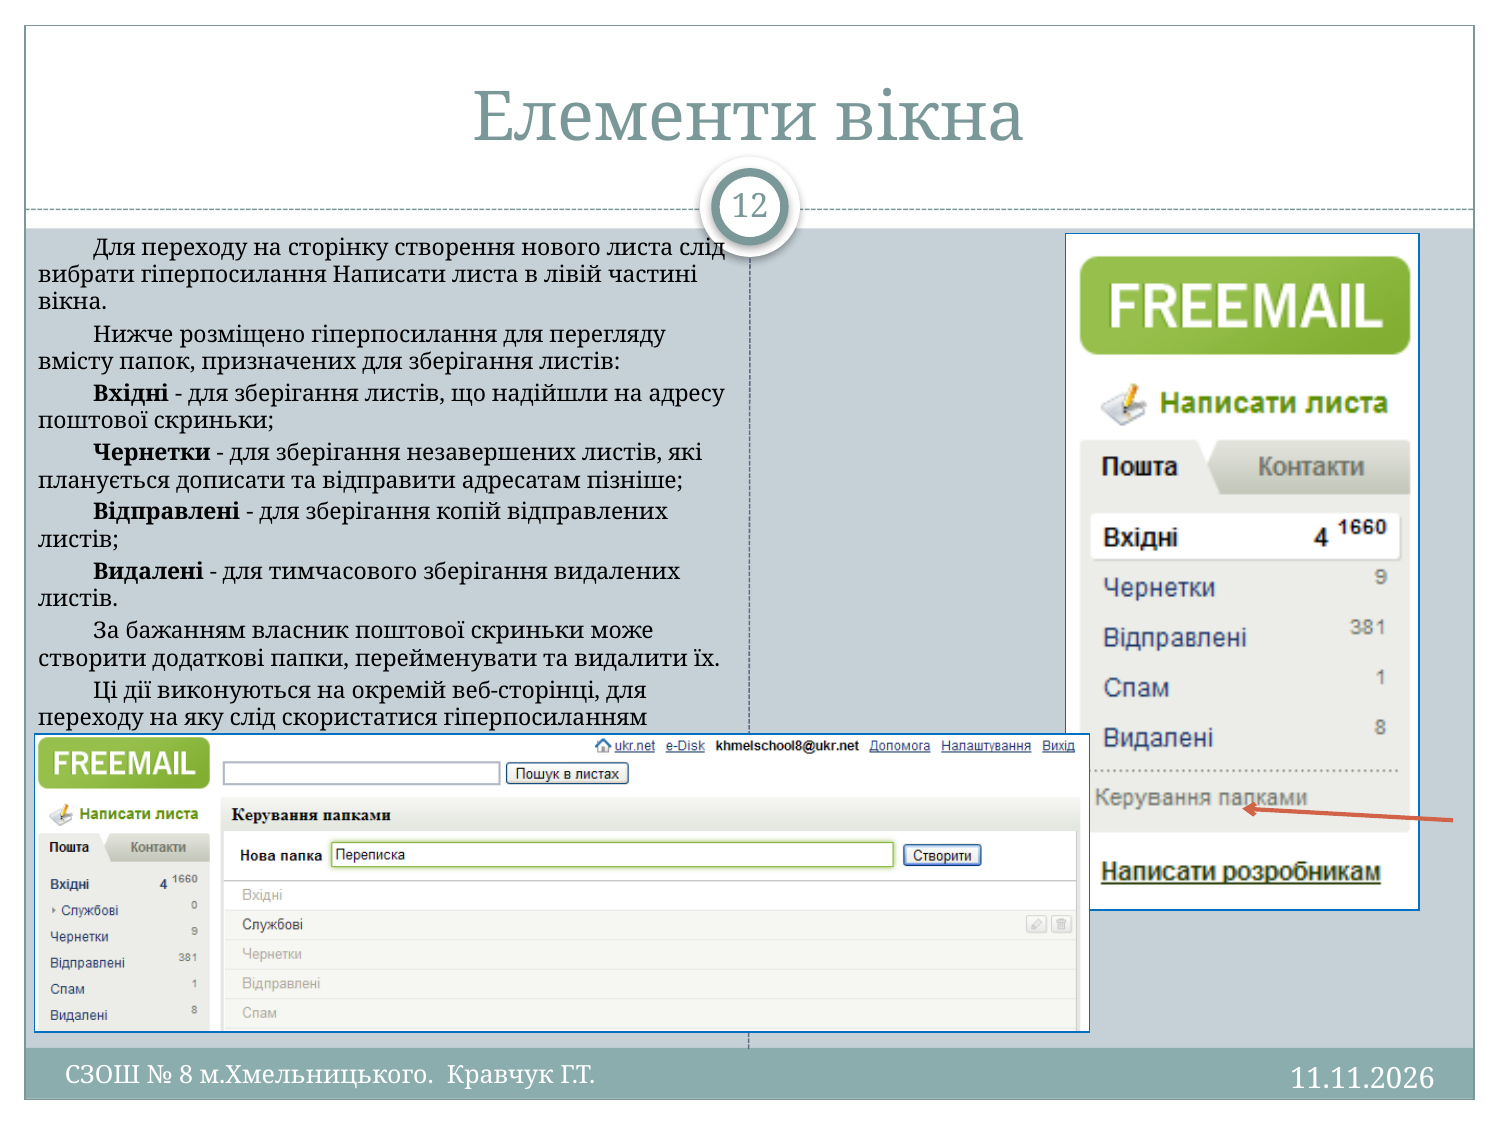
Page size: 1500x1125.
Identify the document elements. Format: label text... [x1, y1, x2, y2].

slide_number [950, 1051, 1450, 1112]
slide_number 12 [712, 170, 788, 243]
list Для переходу на сторінку створення нового листа слід вибрати гіперпосилання Написати листа в лівій частині вікна. Нижче розміщено гіперпосилання для перегляду вмісту папок, призначених для зберігання листів: Вхідні - для зберігання листів, що надійшли на адресу поштової скриньки; Чернетки - для зберігання незавершених листів, які планується до­писати та відправити адресатам пізніше; Відправлені - для зберігання копій відправлених листів; Видалені - для тимчасового зберігання видалених листів. За бажанням власник поштової скриньки може створити додаткові папки, перейменувати та видалити їх. Ці дії виконуються на окремій веб-сторінці, для переходу на яку слід скористатися гіперпосиланням Управління папками. [23, 224, 750, 786]
picture [34, 734, 1090, 1032]
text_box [1241, 808, 1454, 821]
title Елементи вікна [49, 37, 1450, 162]
footer СЗОШ № 8 м.Хмельницького. Кравчук Г.Т. [50, 1051, 638, 1112]
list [1066, 234, 1419, 910]
